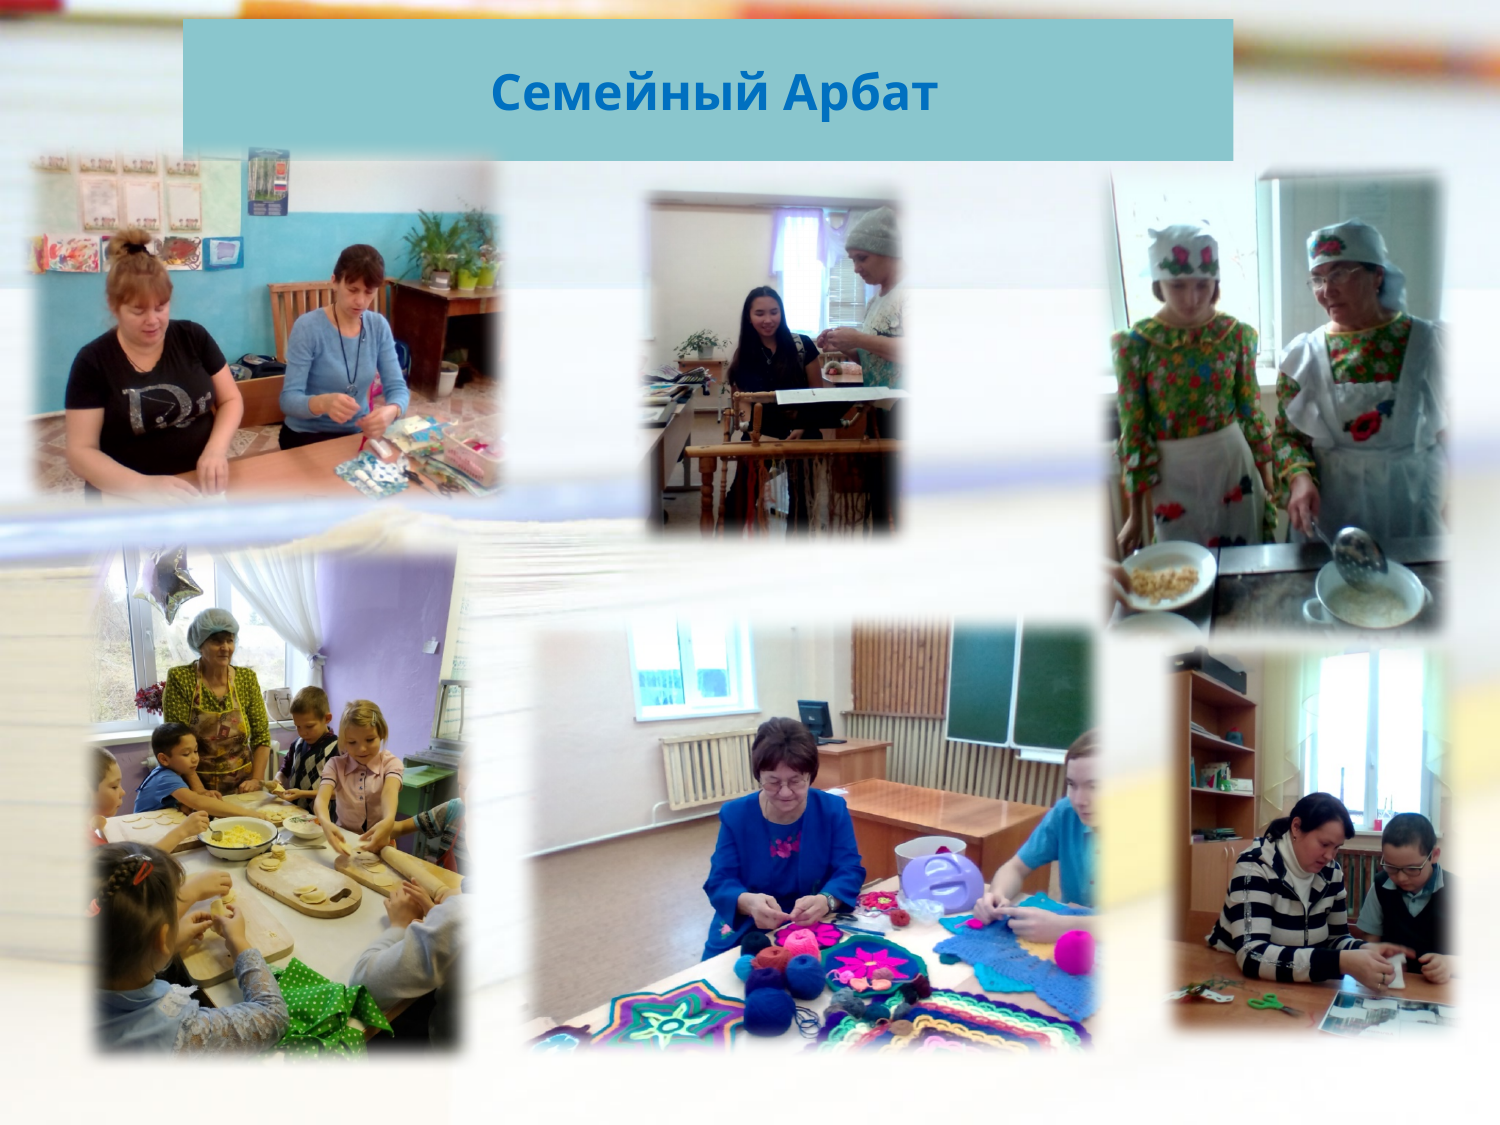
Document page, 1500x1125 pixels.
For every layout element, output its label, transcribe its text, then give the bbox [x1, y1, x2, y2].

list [17, 136, 515, 510]
title Семейный Арбат [182, 18, 1234, 162]
picture [0, 0, 1500, 1125]
